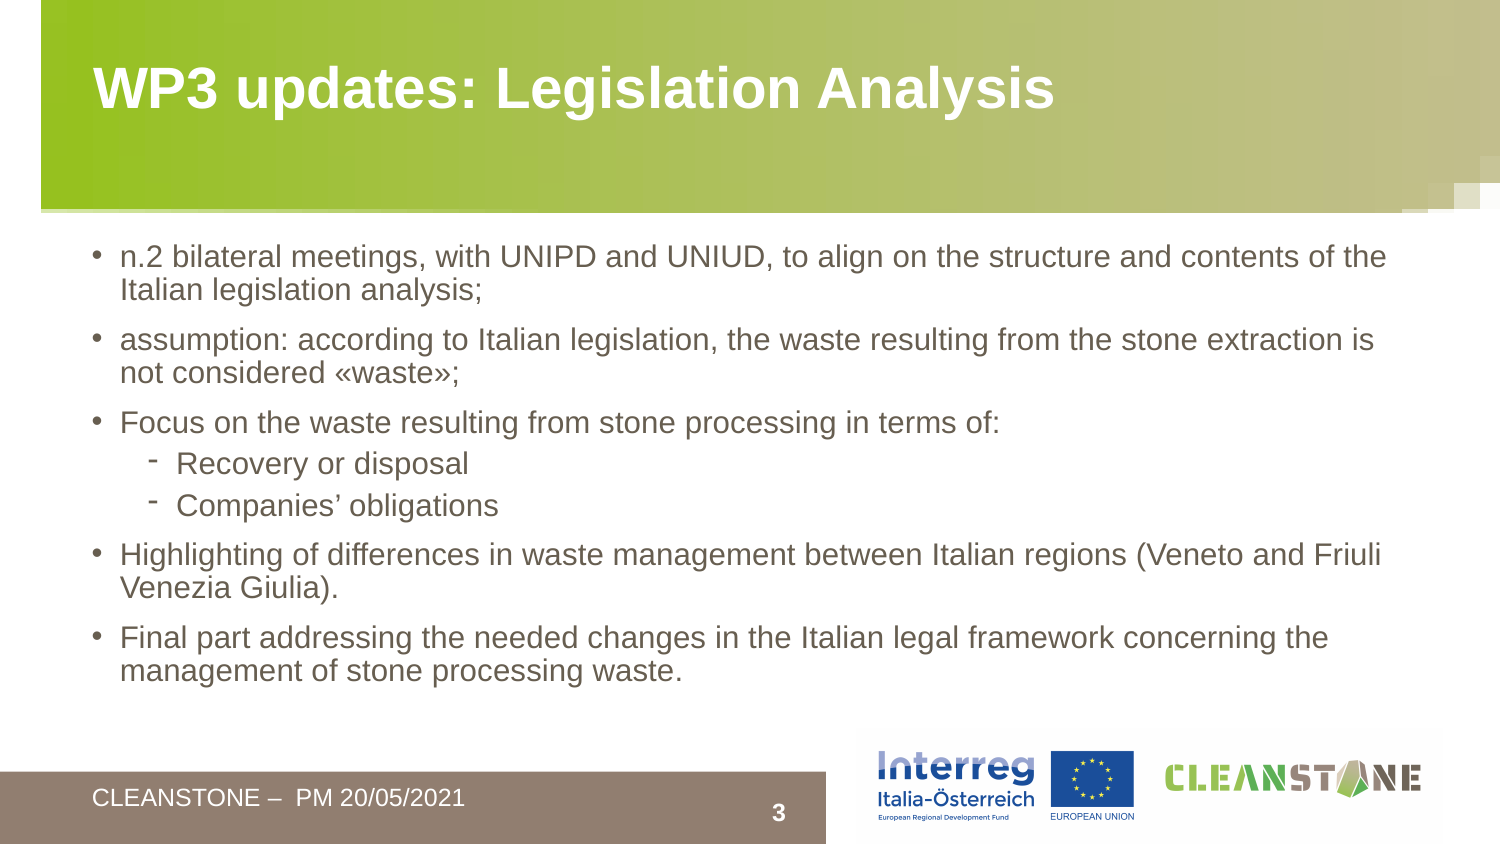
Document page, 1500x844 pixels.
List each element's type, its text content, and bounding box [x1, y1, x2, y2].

picture [856, 728, 1443, 844]
list n.2 bilateral meetings, with UNIPD and UNIUD, to align on the structure and contents of the Italian legislation analysis; assumption: according to Italian legislation, the waste resulting from the stone extraction is not considered «waste»; Focus on the waste resulting from stone processing in terms of: Recovery or disposal Companies’ obligations Highlighting of differences in waste management between Italian regions (Veneto and Friuli Venezia Giulia). Final part addressing the needed changes in the Italian legal framework concerning the management of stone processing waste. [76, 232, 1424, 765]
title WP3 updates: Legislation Analysis [78, 8, 1372, 172]
slide_number 3 [578, 789, 802, 835]
footer CLEANSTONE – PM 20/05/2021 [76, 789, 578, 835]
